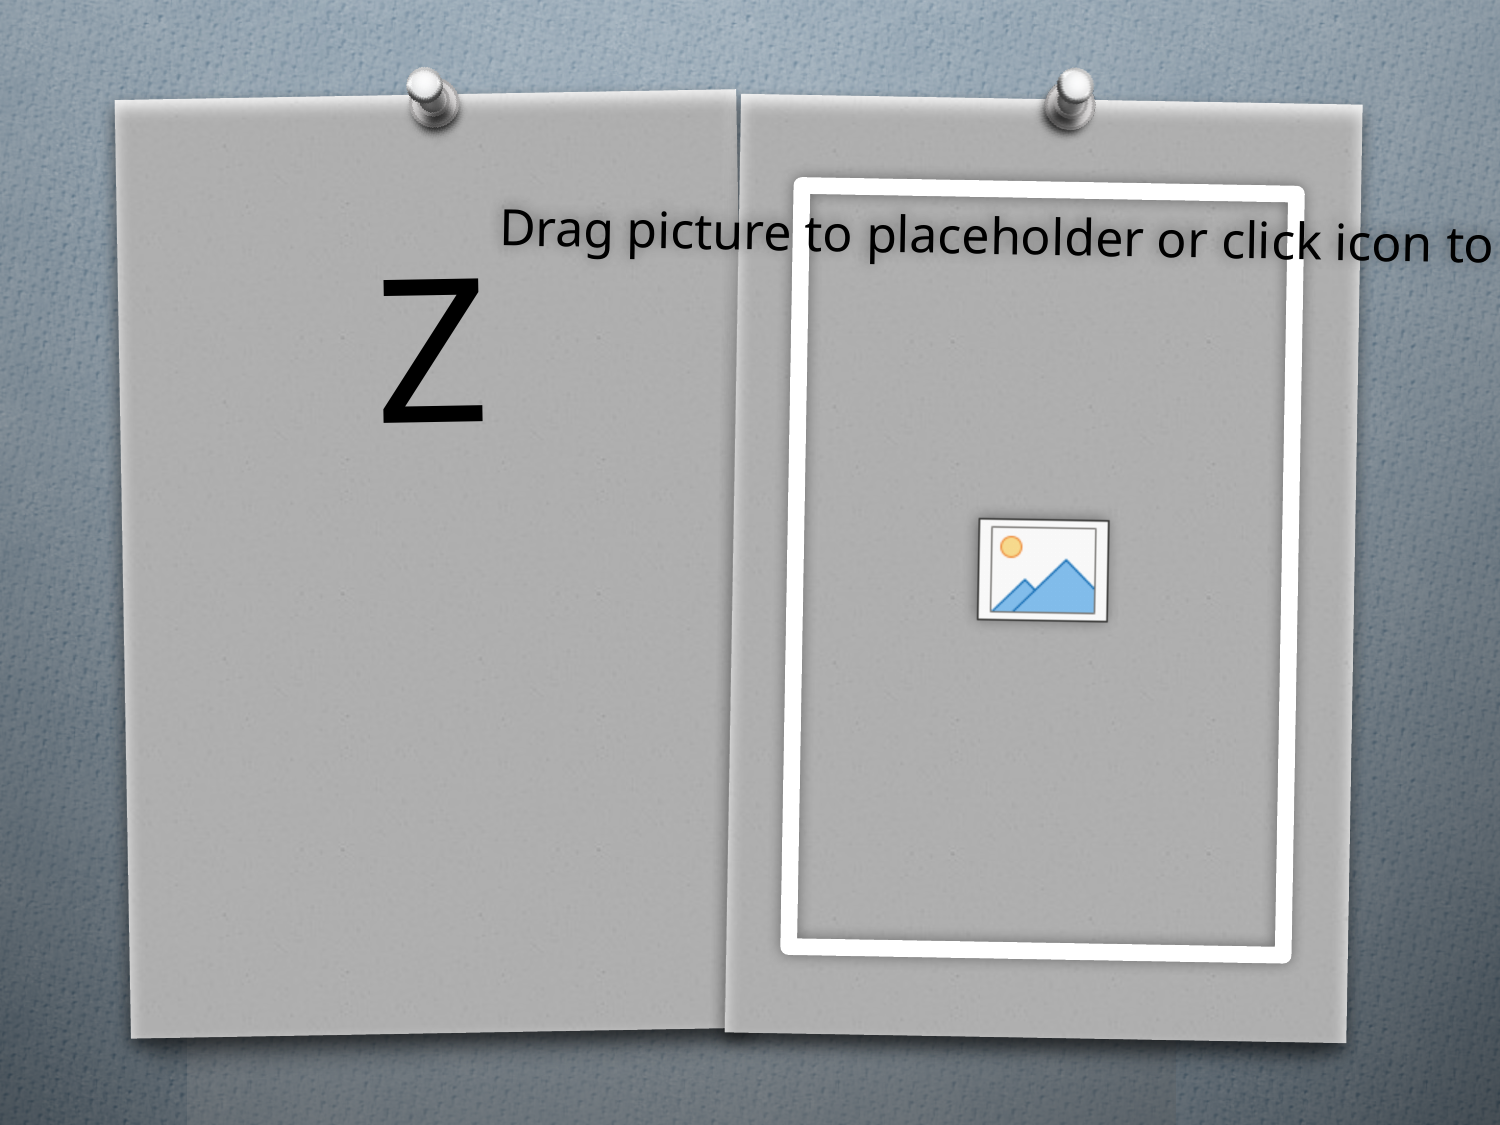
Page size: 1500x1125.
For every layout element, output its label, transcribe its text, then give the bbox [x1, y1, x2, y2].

picture [375, 33, 497, 157]
picture [1016, 41, 1138, 162]
title Z [179, 222, 687, 475]
picture [803, 197, 1282, 943]
